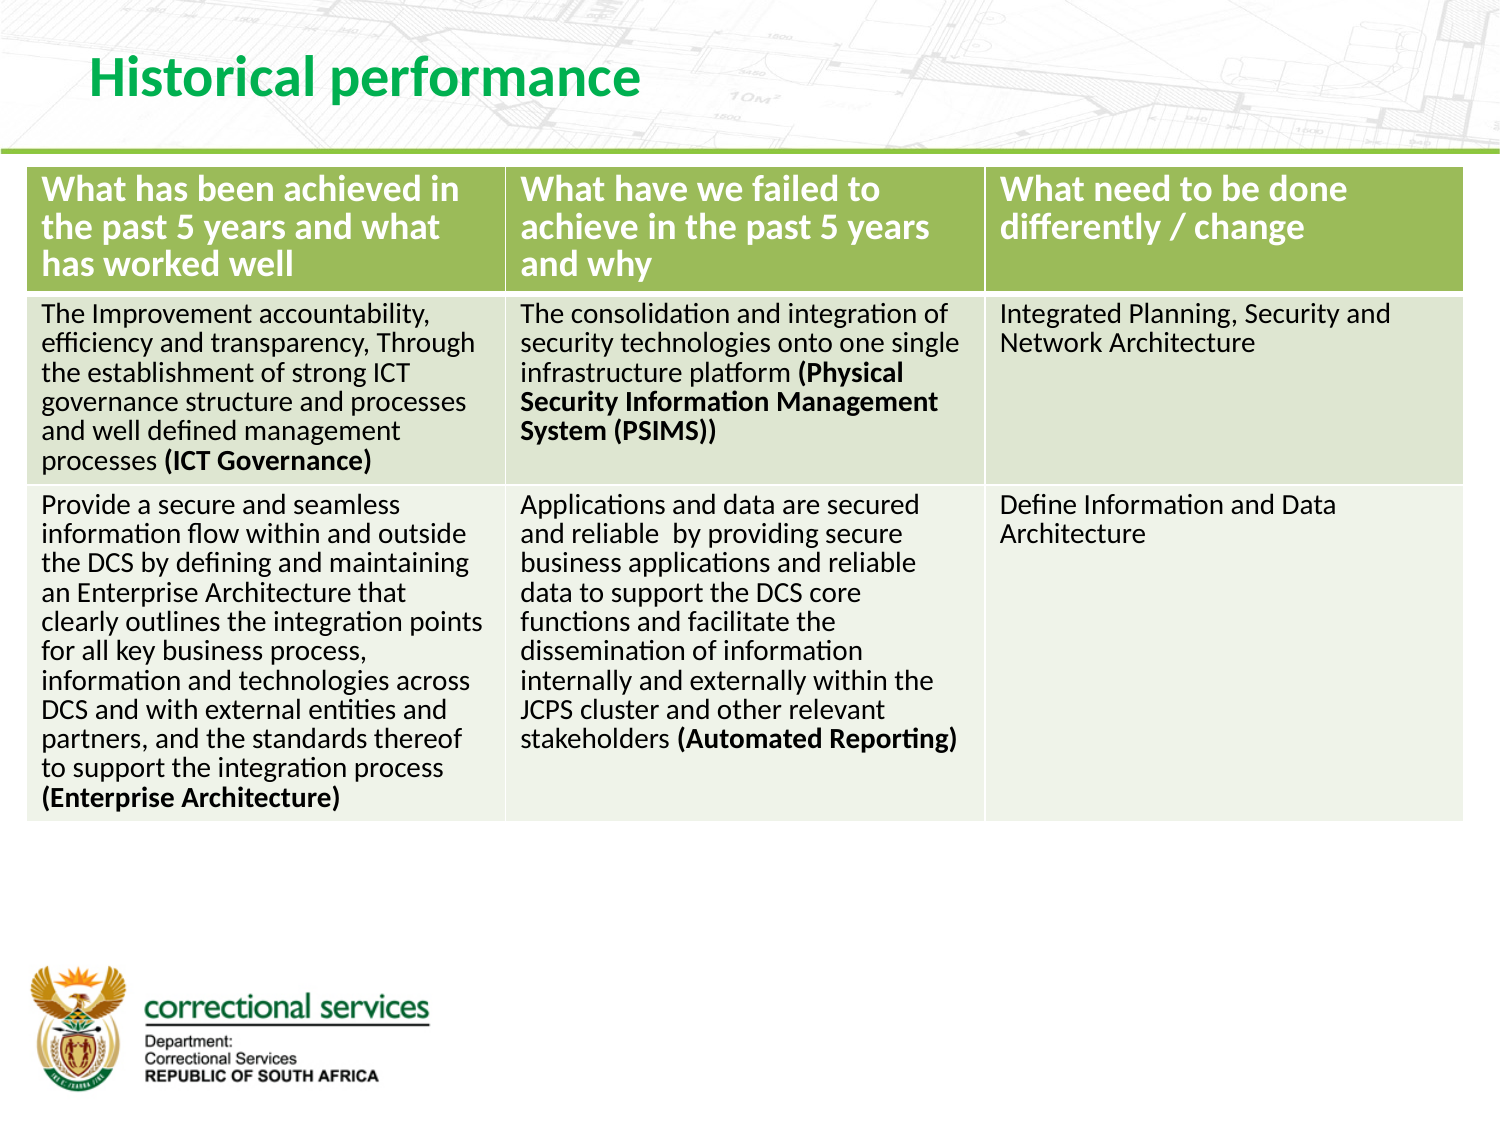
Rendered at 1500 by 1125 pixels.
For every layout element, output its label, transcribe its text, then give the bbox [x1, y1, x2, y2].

table_cell The Improvement accountability, efficiency and transparency, Through the establishment of strong ICT governance structure and processes and well defined management processes (ICT Governance) [27, 297, 505, 484]
table_header What has been achieved in the past 5 years and what has worked well [27, 167, 505, 291]
picture [0, 0, 1500, 154]
table_cell Define Information and Data Architecture [986, 486, 1463, 821]
text_box Historical performance [74, 30, 1425, 116]
table_cell Applications and data are secured and reliable by providing secure business applications and reliable data to support the DCS core functions and facilitate the dissemination of information internally and externally within the JCPS cluster and other relevant stakeholders (Automated Reporting) [506, 486, 984, 821]
table_cell Integrated Planning, Security and Network Architecture [986, 297, 1463, 484]
table_header What have we failed to achieve in the past 5 years and why [506, 167, 984, 291]
table_cell The consolidation and integration of security technologies onto one single infrastructure platform (Physical Security Information Management System (PSIMS)) [506, 297, 984, 484]
picture [0, 936, 481, 1125]
table_header What need to be done differently / change [986, 167, 1463, 291]
table_cell Provide a secure and seamless information flow within and outside the DCS by defining and maintaining an Enterprise Architecture that clearly outlines the integration points for all key business process, information and technologies across DCS and with external entities and partners, and the standards thereof to support the integration process (Enterprise Architecture) [27, 486, 505, 821]
